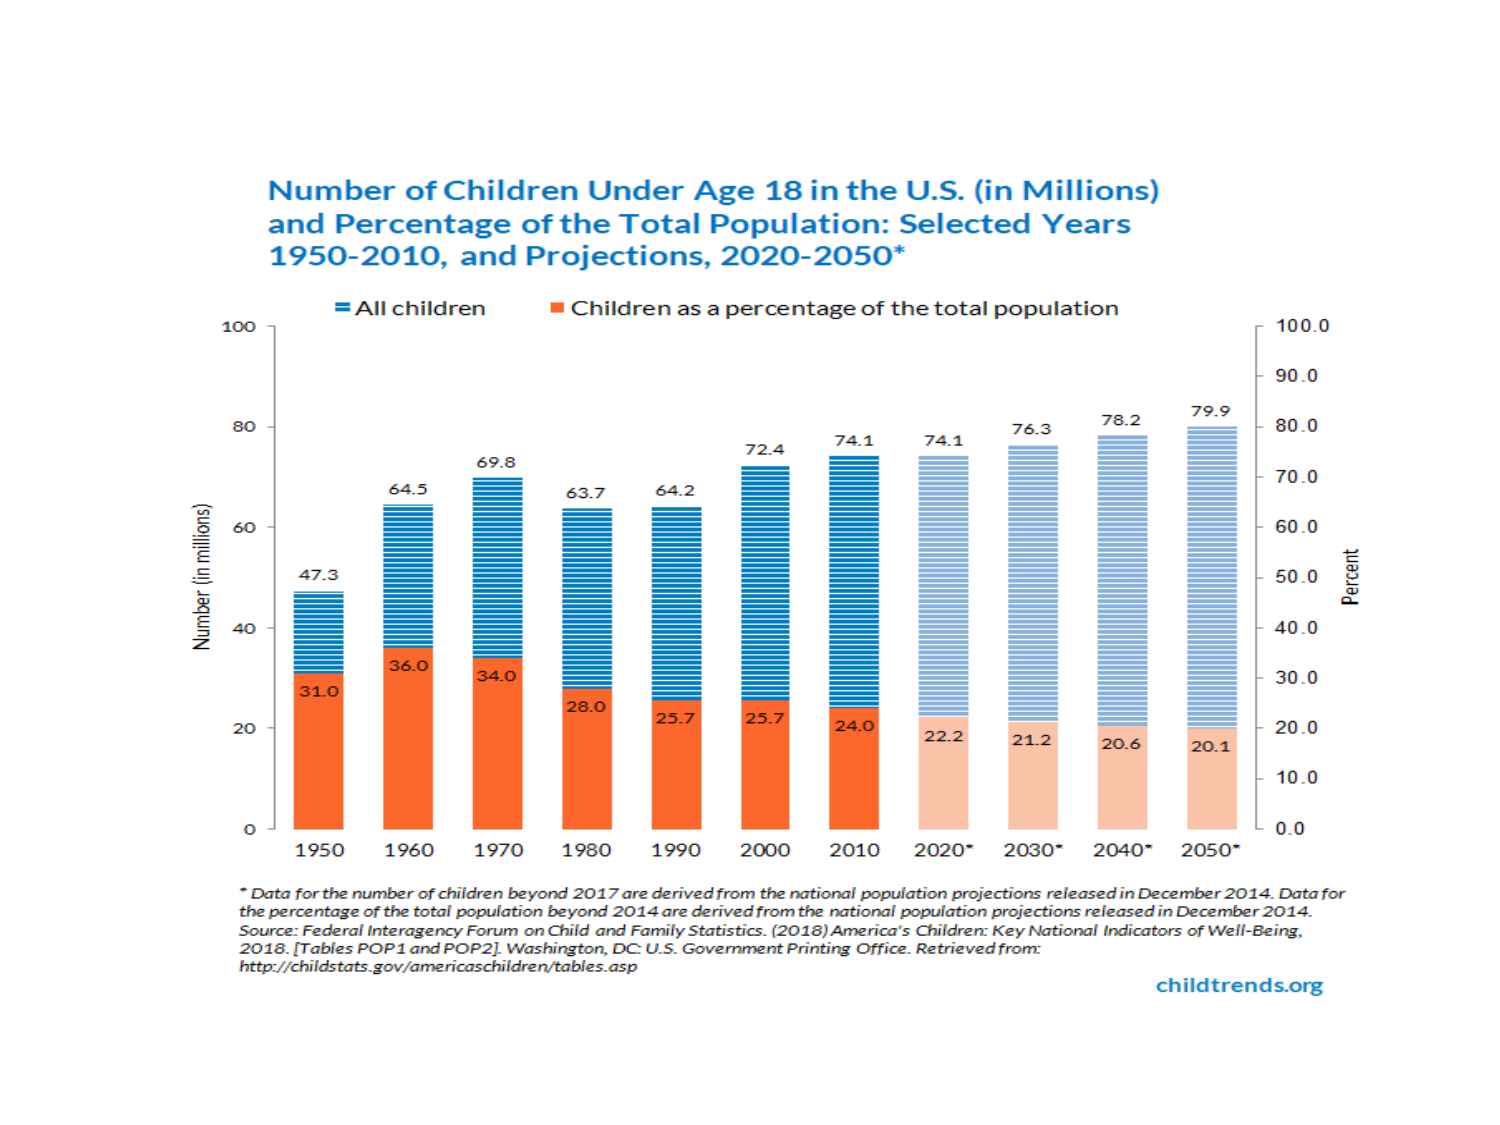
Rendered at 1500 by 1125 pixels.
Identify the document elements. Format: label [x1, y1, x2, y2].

list [182, 172, 1365, 1006]
